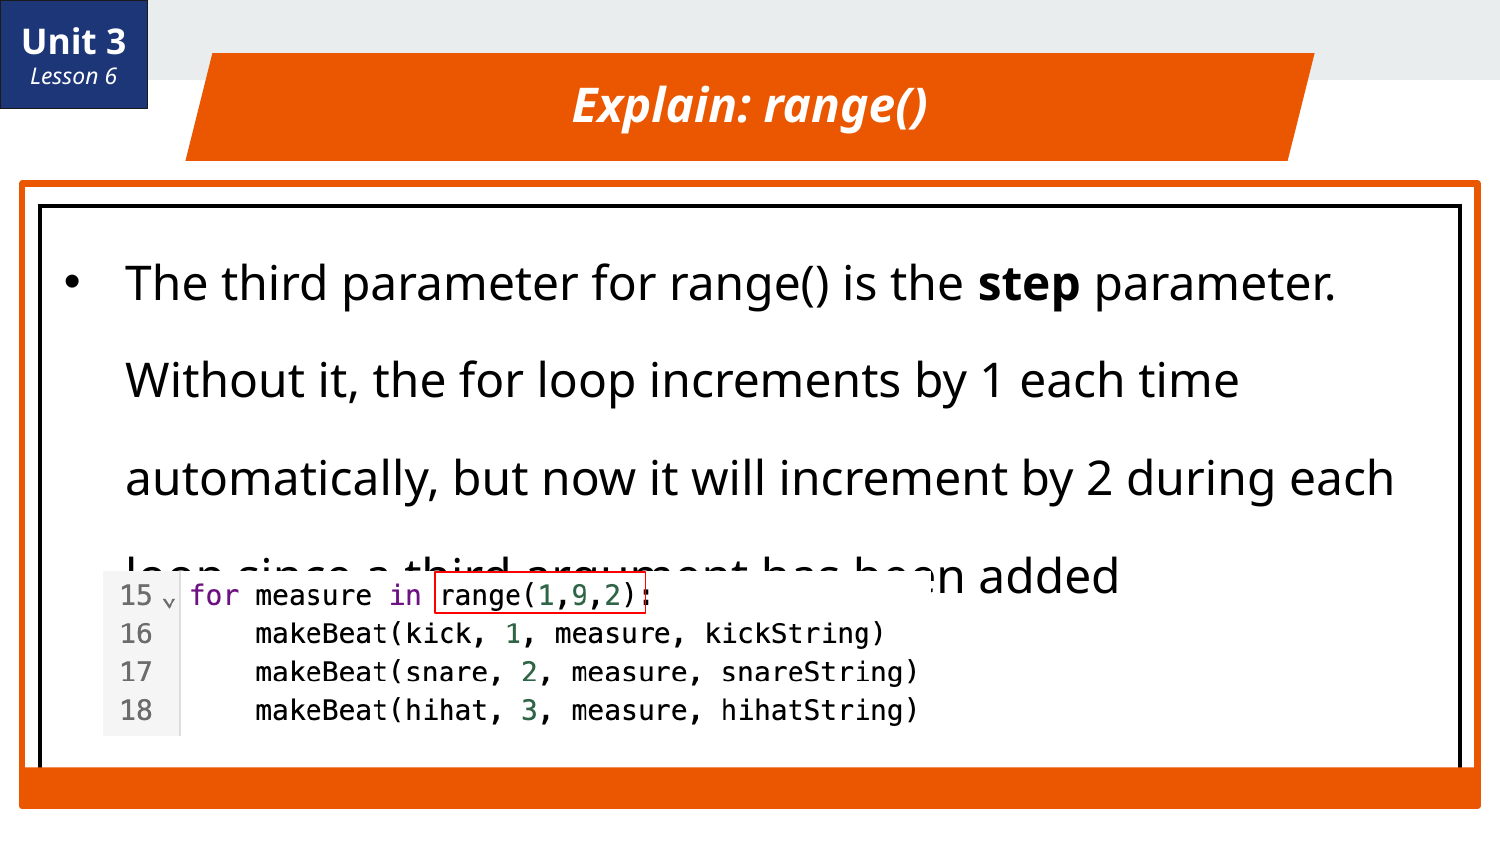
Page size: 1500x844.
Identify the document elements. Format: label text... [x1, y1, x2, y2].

picture [25, 186, 1475, 804]
title Explain: range() [221, 60, 1279, 155]
text_box [185, 53, 1315, 161]
text_box Unit 3 Lesson 6 [0, 0, 148, 109]
